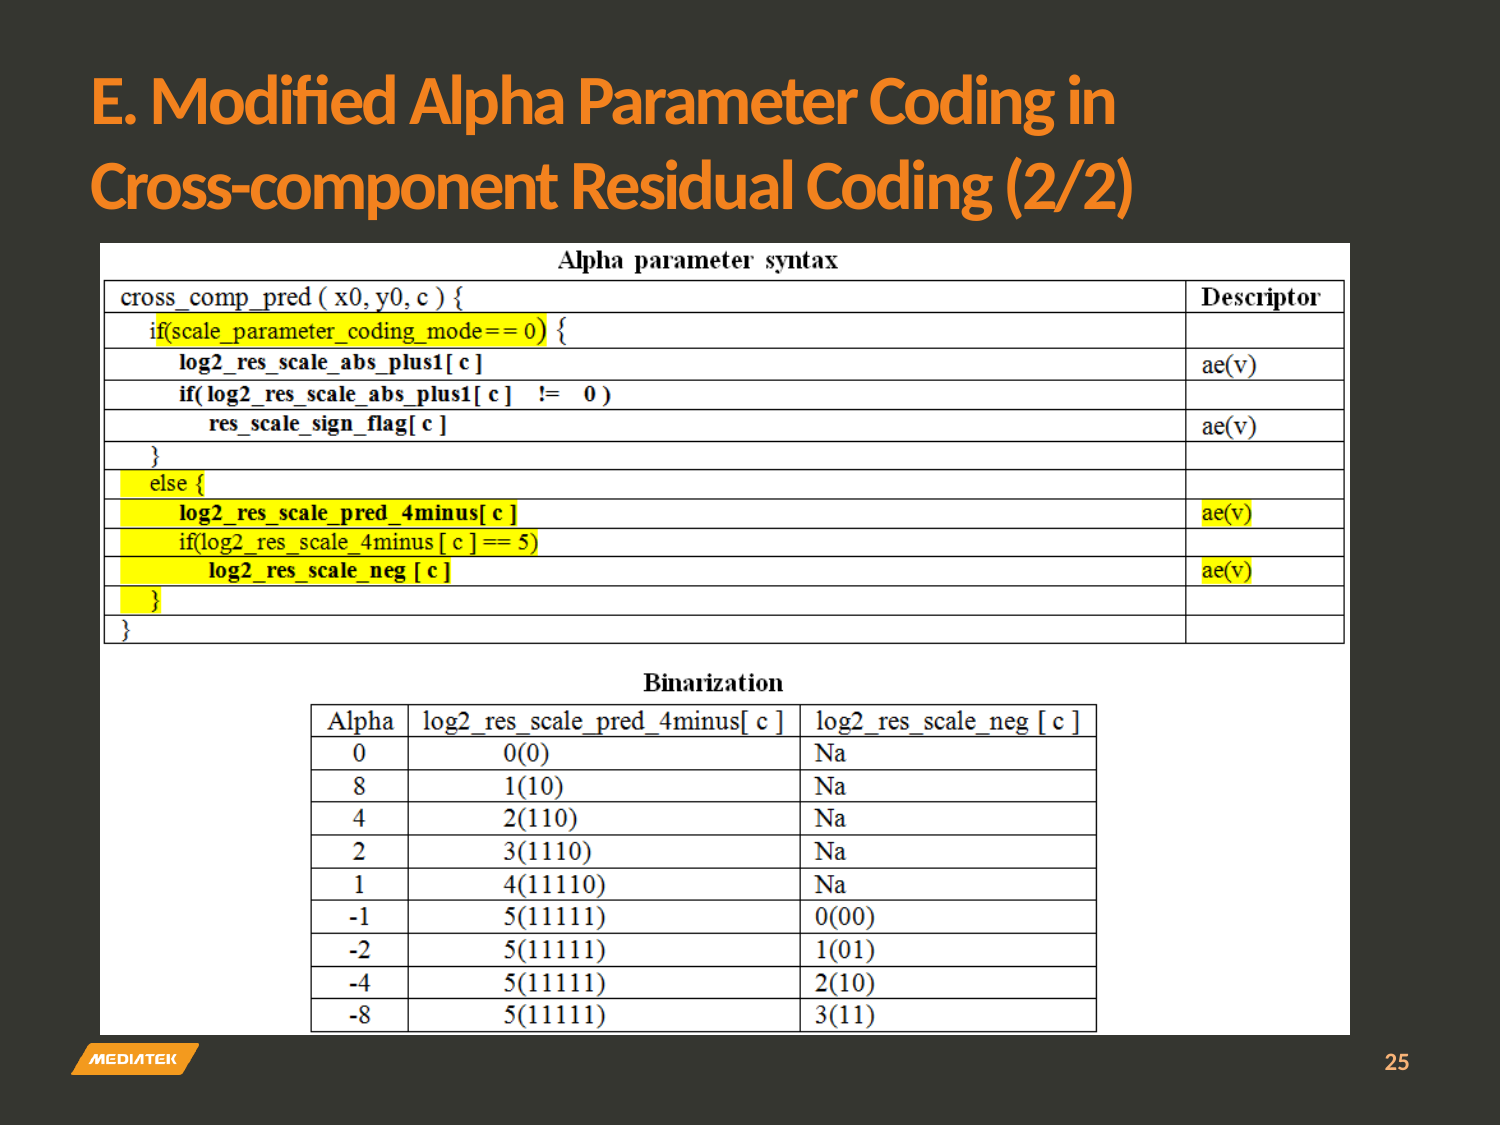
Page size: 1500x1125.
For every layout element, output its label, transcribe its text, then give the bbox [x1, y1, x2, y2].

title E. Modified Alpha Parameter Coding in Cross-component Residual Coding (2/2) [75, 45, 1425, 233]
picture [71, 1043, 199, 1075]
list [100, 243, 1351, 1036]
slide_number 25 [1251, 1029, 1425, 1090]
